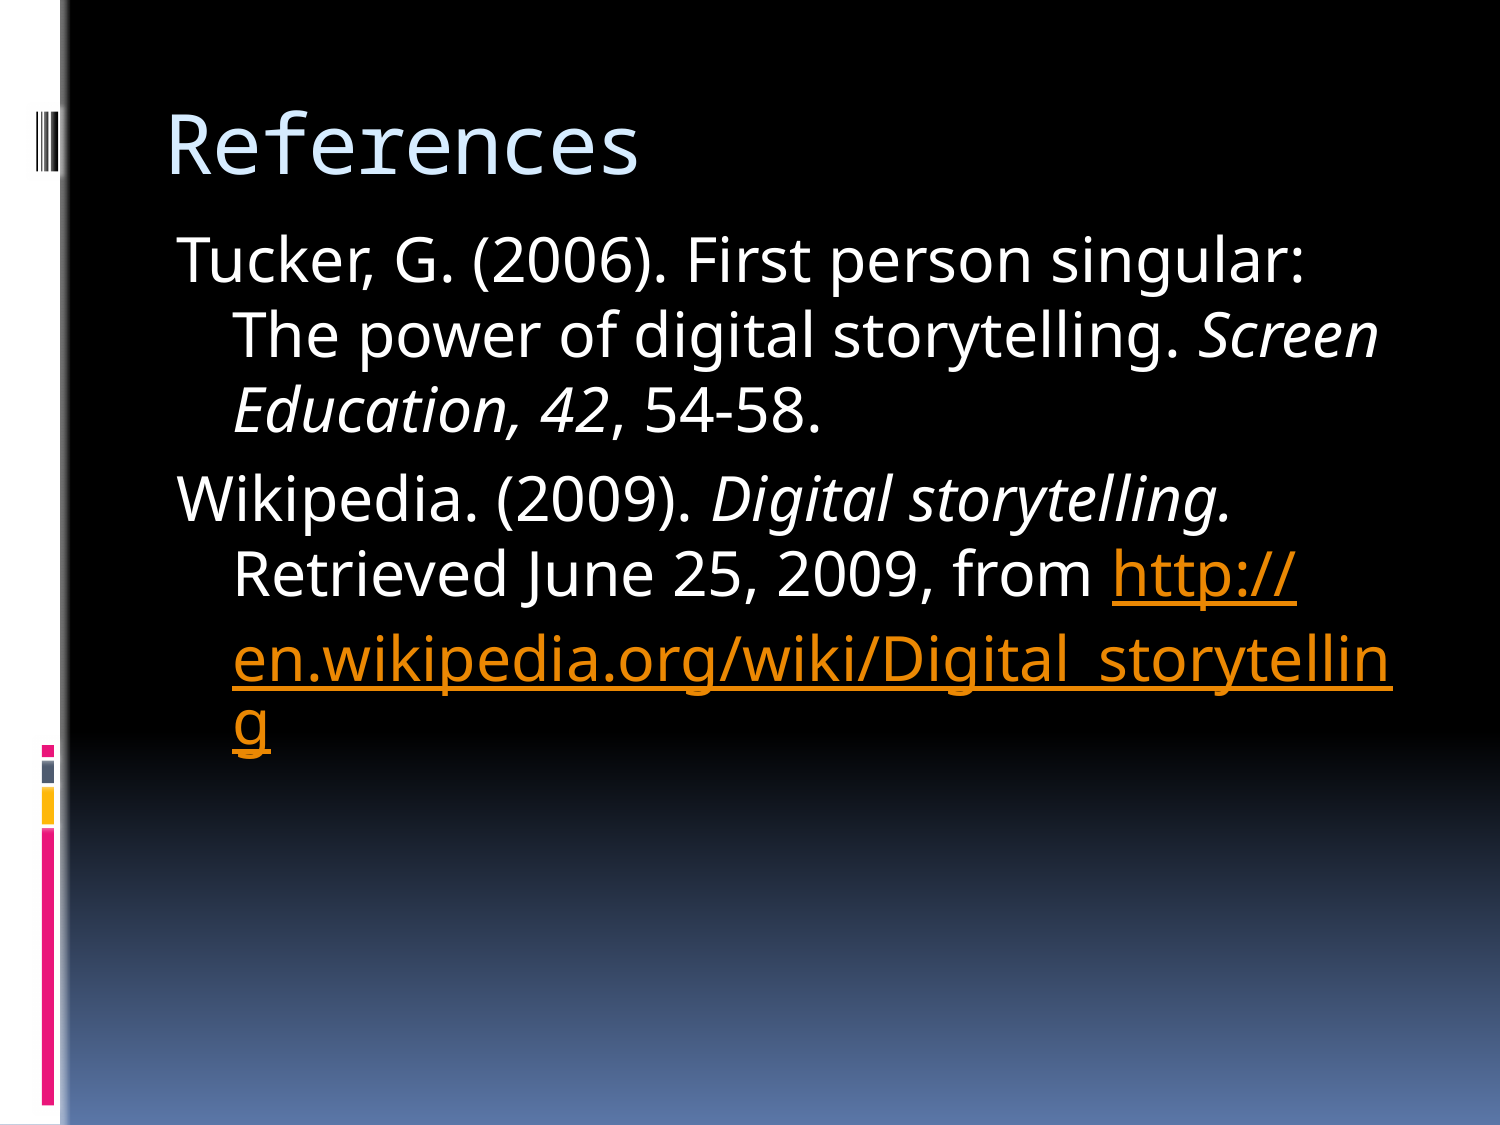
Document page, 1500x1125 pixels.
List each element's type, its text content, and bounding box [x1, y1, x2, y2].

list Tucker, G. (2006). First person singular: The power of digital storytelling. Screen Education, 42, 54-58. Wikipedia. (2009). Digital storytelling. Retrieved June 25, 2009, from http://en.wikipedia.org/wiki/Digital_storytelling [150, 212, 1425, 963]
title References [150, 83, 1425, 212]
